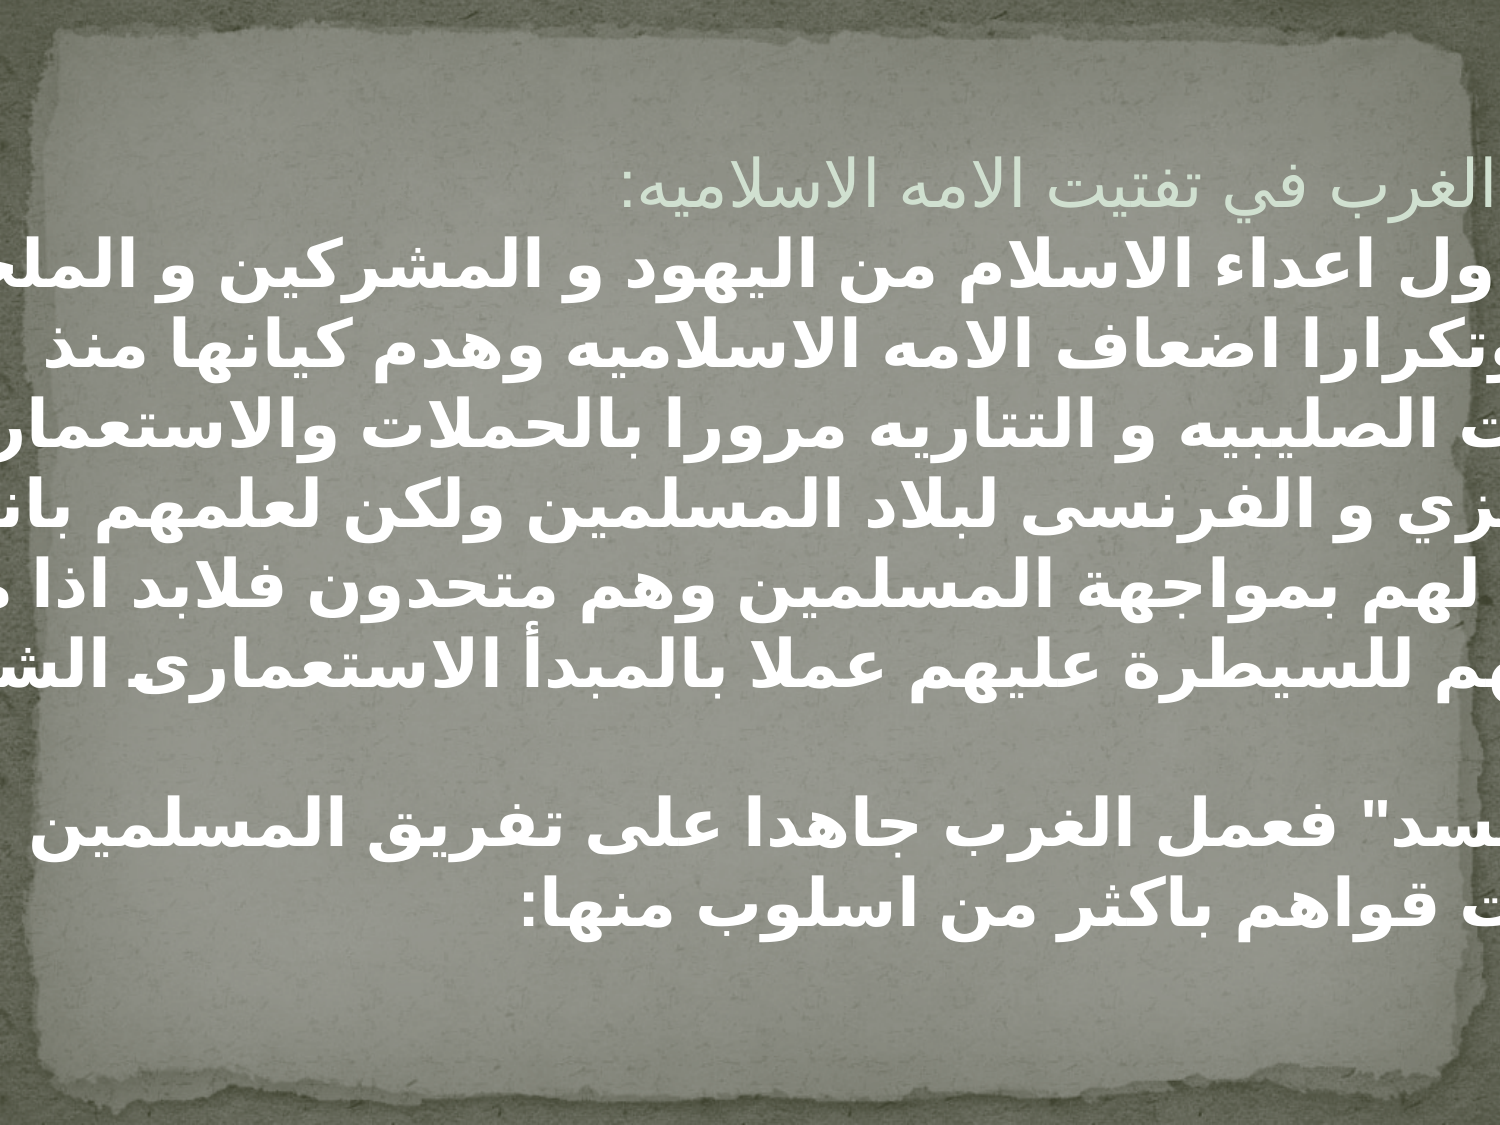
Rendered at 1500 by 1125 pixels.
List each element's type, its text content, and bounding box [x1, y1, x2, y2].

text_box اساليب الغرب في تفتيت الامه الاسلاميه: لقد حاول اعداء الاسلام من اليهود و المشركين و الملحدين مرارا وتكرارا اضعاف الامه الاسلاميه وهدم كيانها منذ الحملات الصليبيه و التتاريه مرورا بالحملات والاستعمار الانجليزي و الفرنسى لبلاد المسلمين ولكن لعلمهم بانهم لا قبل لهم بمواجهة المسلمين وهم متحدون فلابد اذا من تفريقهم للسيطرة عليهم عملا بالمبدأ الاستعمارى الشهير "فرق تسد" فعمل الغرب جاهدا على تفريق المسلمين و تفتيت قواهم باكثر من اسلوب منها: [0, 133, 1500, 948]
